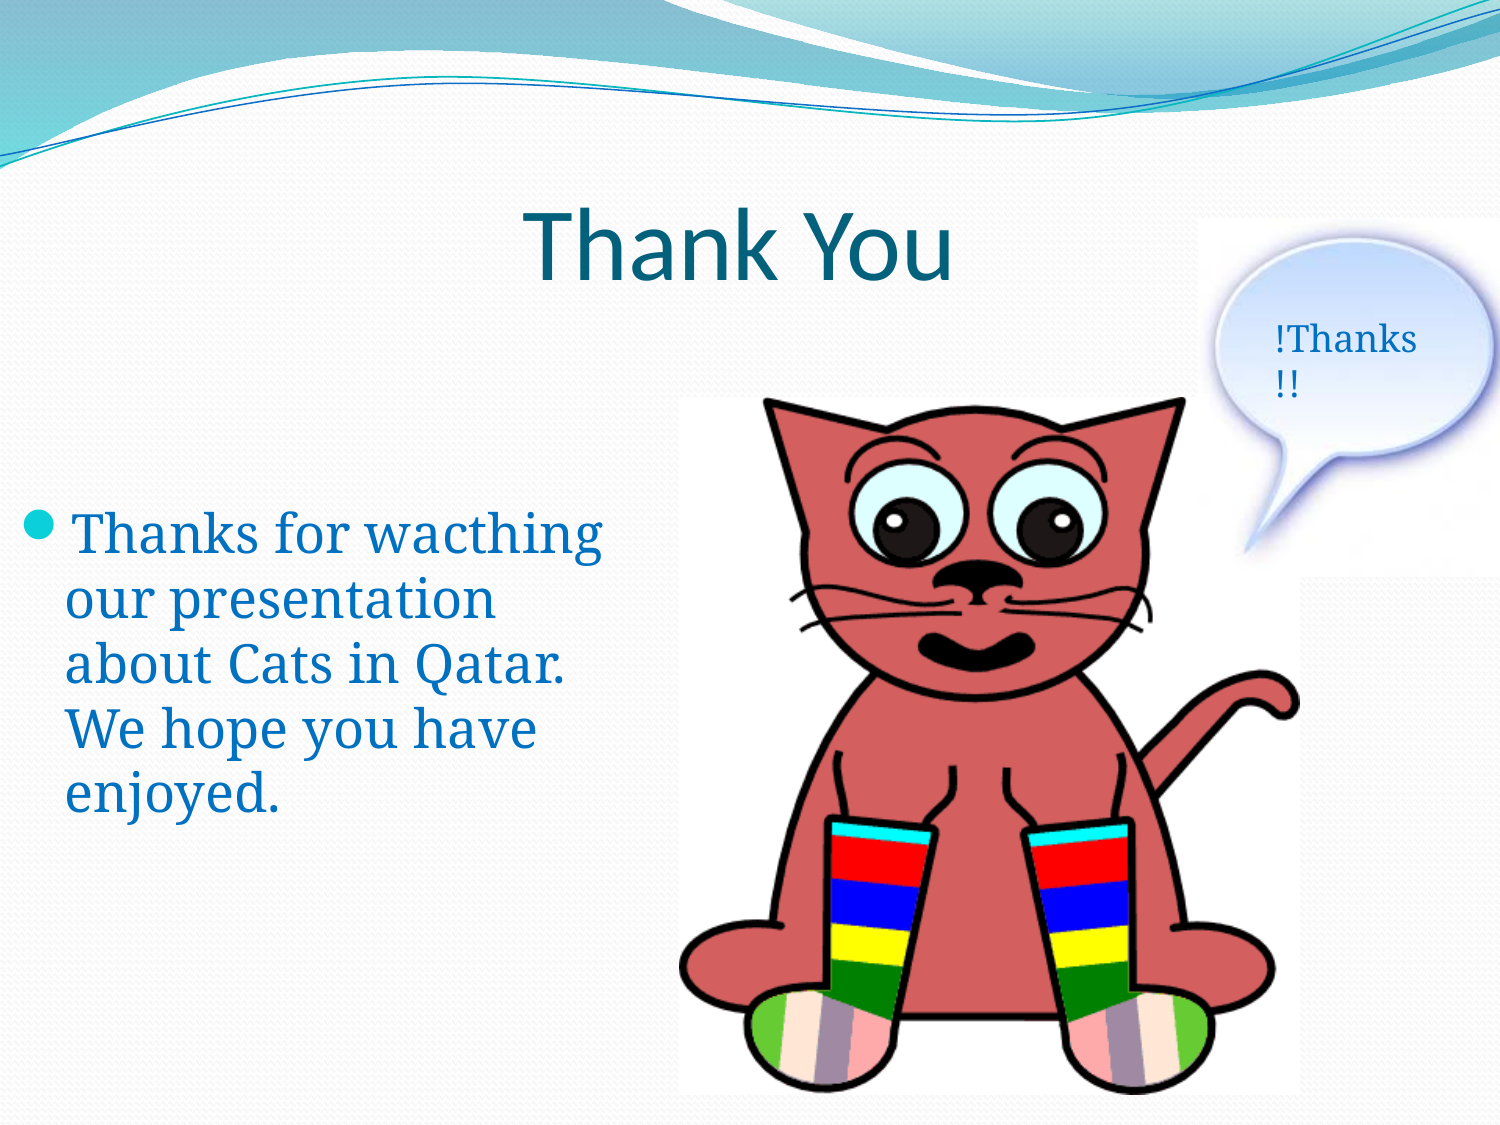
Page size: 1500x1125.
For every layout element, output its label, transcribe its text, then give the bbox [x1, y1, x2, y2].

title Thank You [64, 113, 1415, 302]
picture [678, 397, 1300, 1095]
picture [1198, 218, 1500, 577]
list Thanks for wacthing our presentation about Cats in Qatar. We hope you have enjoyed. [4, 491, 668, 1125]
